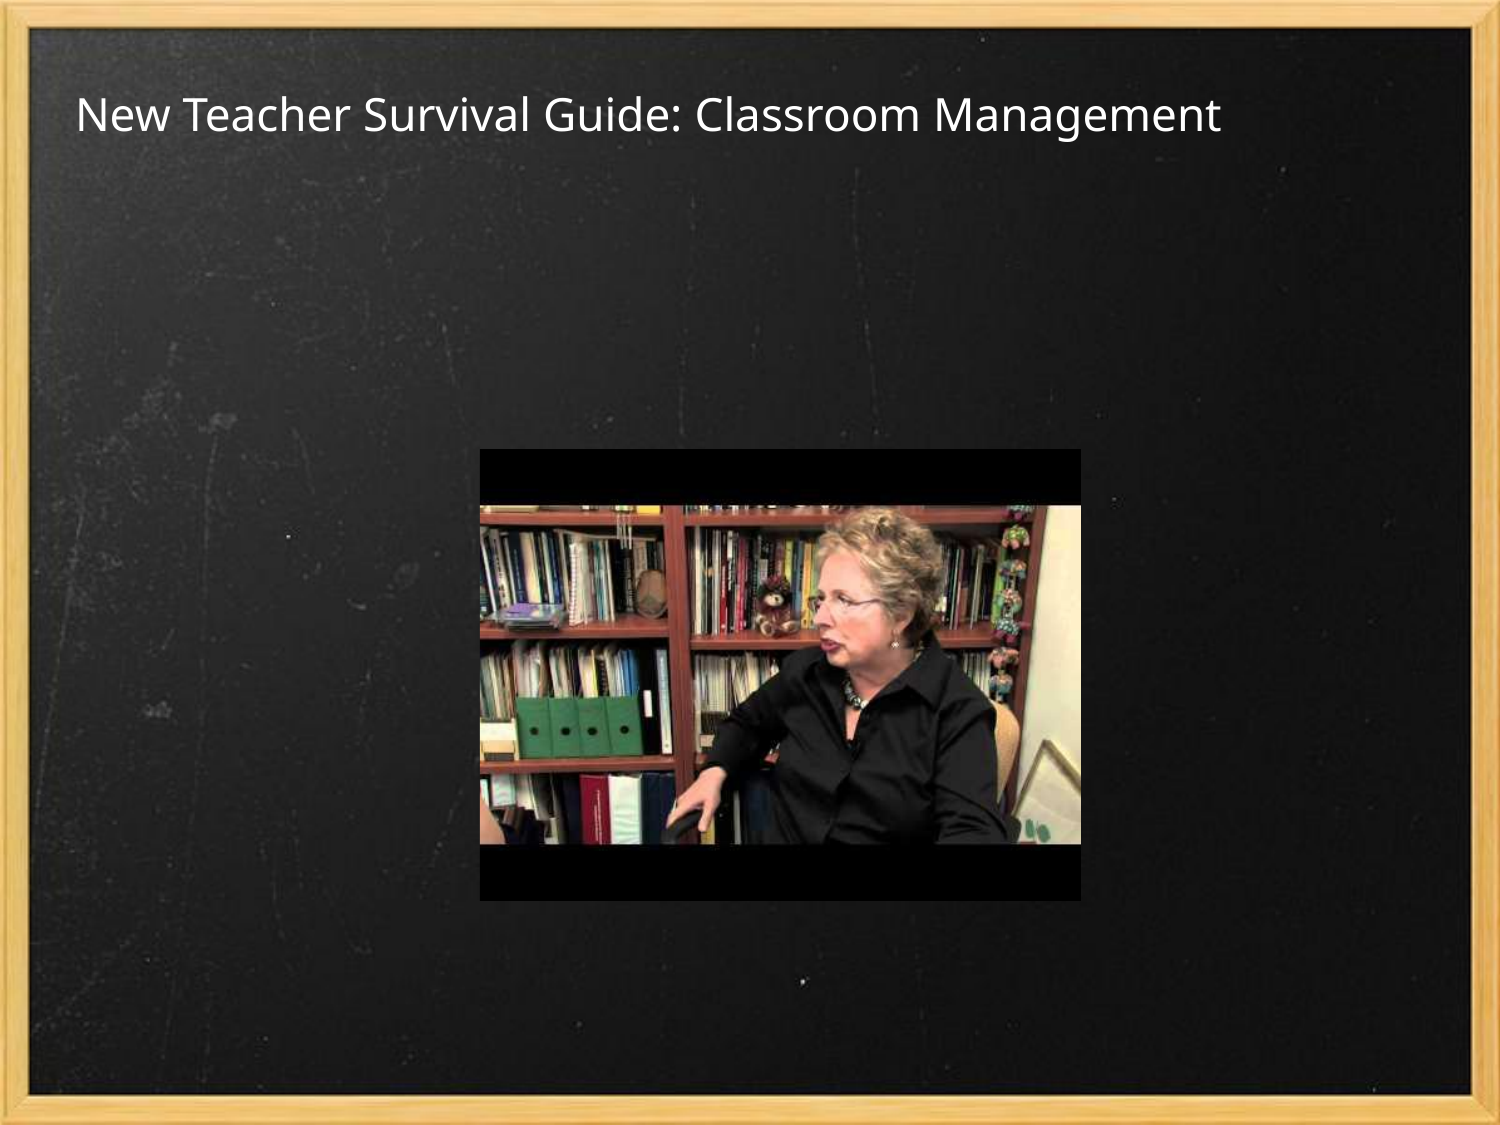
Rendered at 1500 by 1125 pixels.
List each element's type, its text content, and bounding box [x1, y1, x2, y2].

title New Teacher Survival Guide: Classroom Management [60, 70, 1445, 289]
picture [0, 0, 1500, 1125]
text_box [479, 449, 1081, 901]
